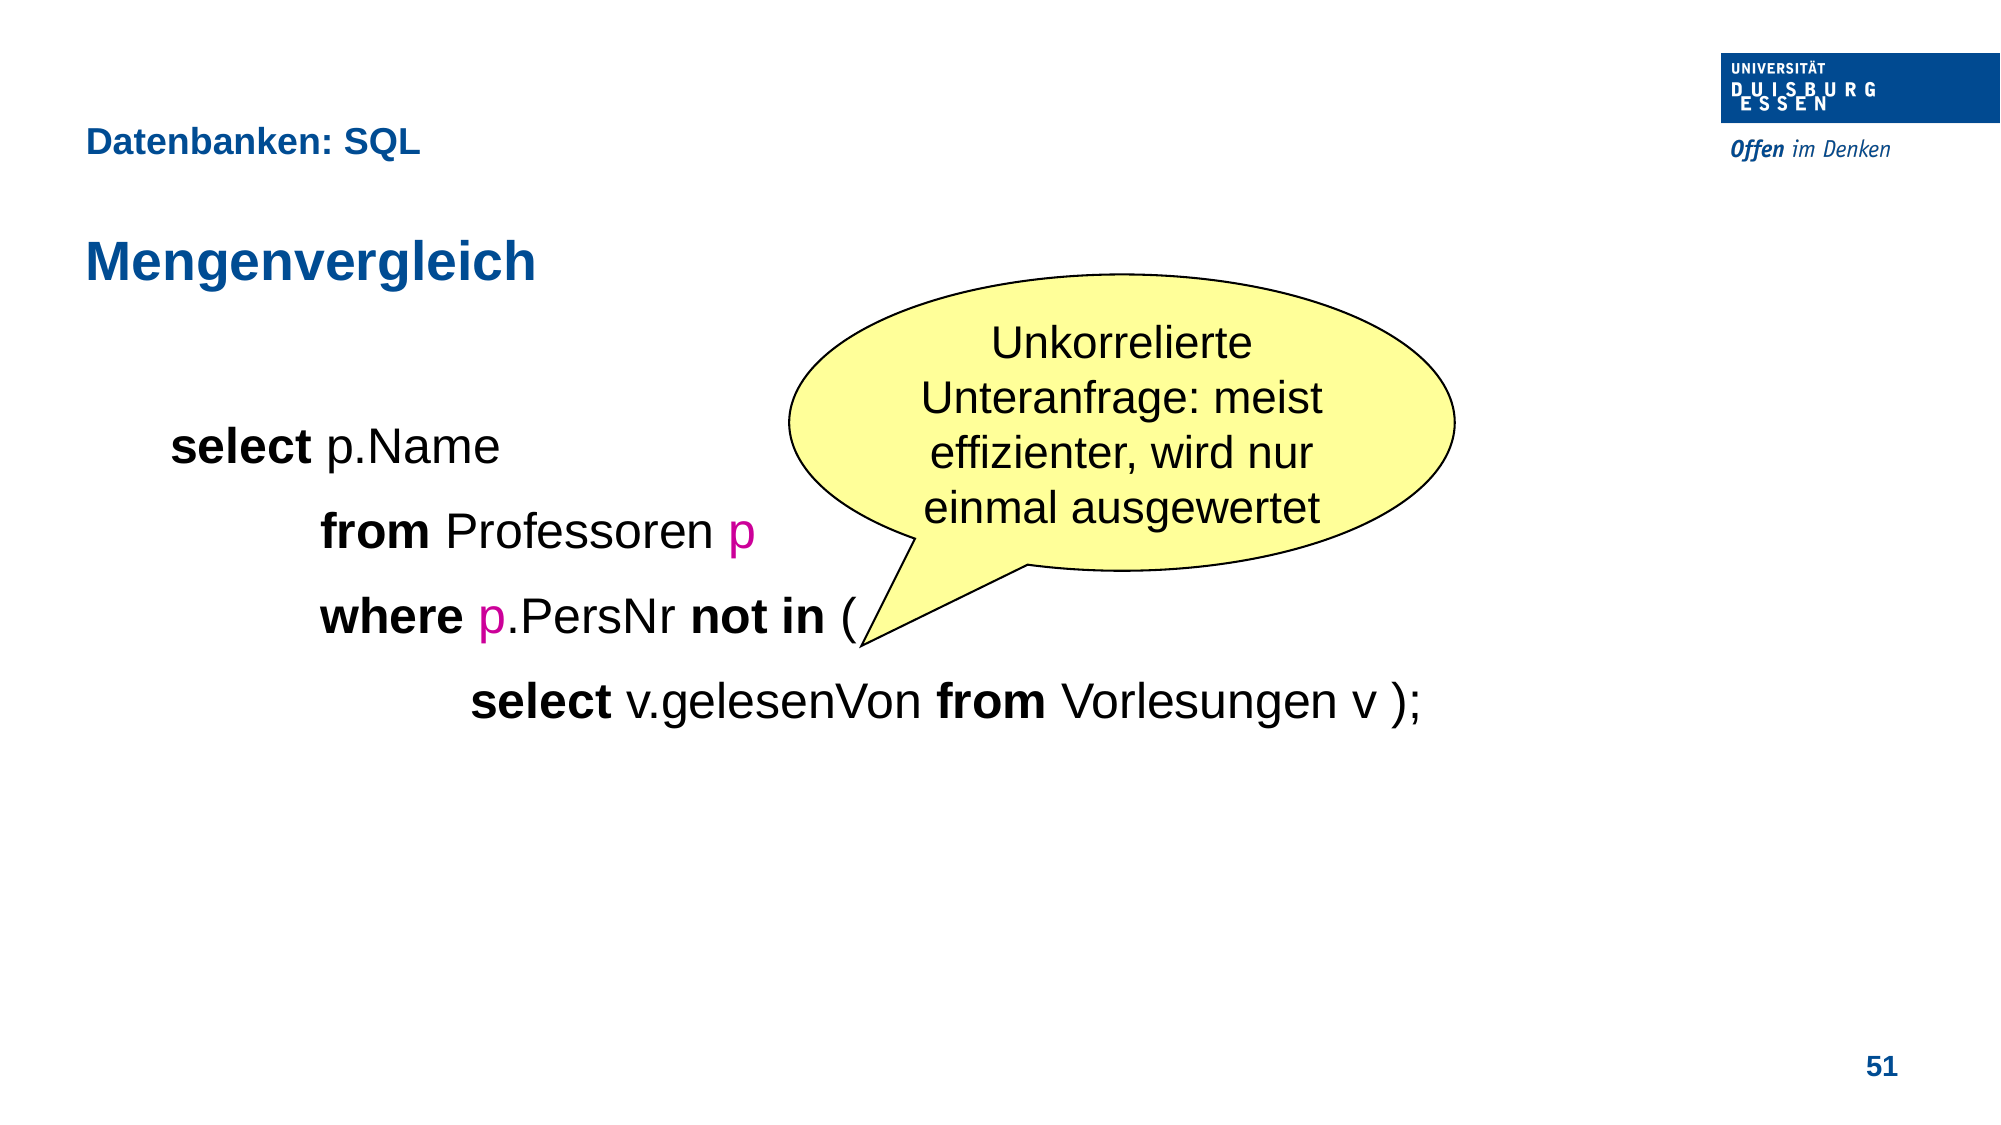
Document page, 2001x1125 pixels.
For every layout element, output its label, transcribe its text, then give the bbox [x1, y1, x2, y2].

slide_number 51 [1677, 1039, 1914, 1081]
text_box Unkorrelierte Unteranfrage: meist effizienter, wird nur einmal ausgewertet [788, 273, 1456, 649]
list select p.Name from Professoren p where p.PersNr not in ( select v.gelesenVon from Vorlesungen v ); [85, 412, 1914, 1040]
picture [1721, 53, 2000, 162]
list Mengenvergleich [85, 225, 1696, 301]
list Datenbanken: SQL [85, 121, 1696, 163]
